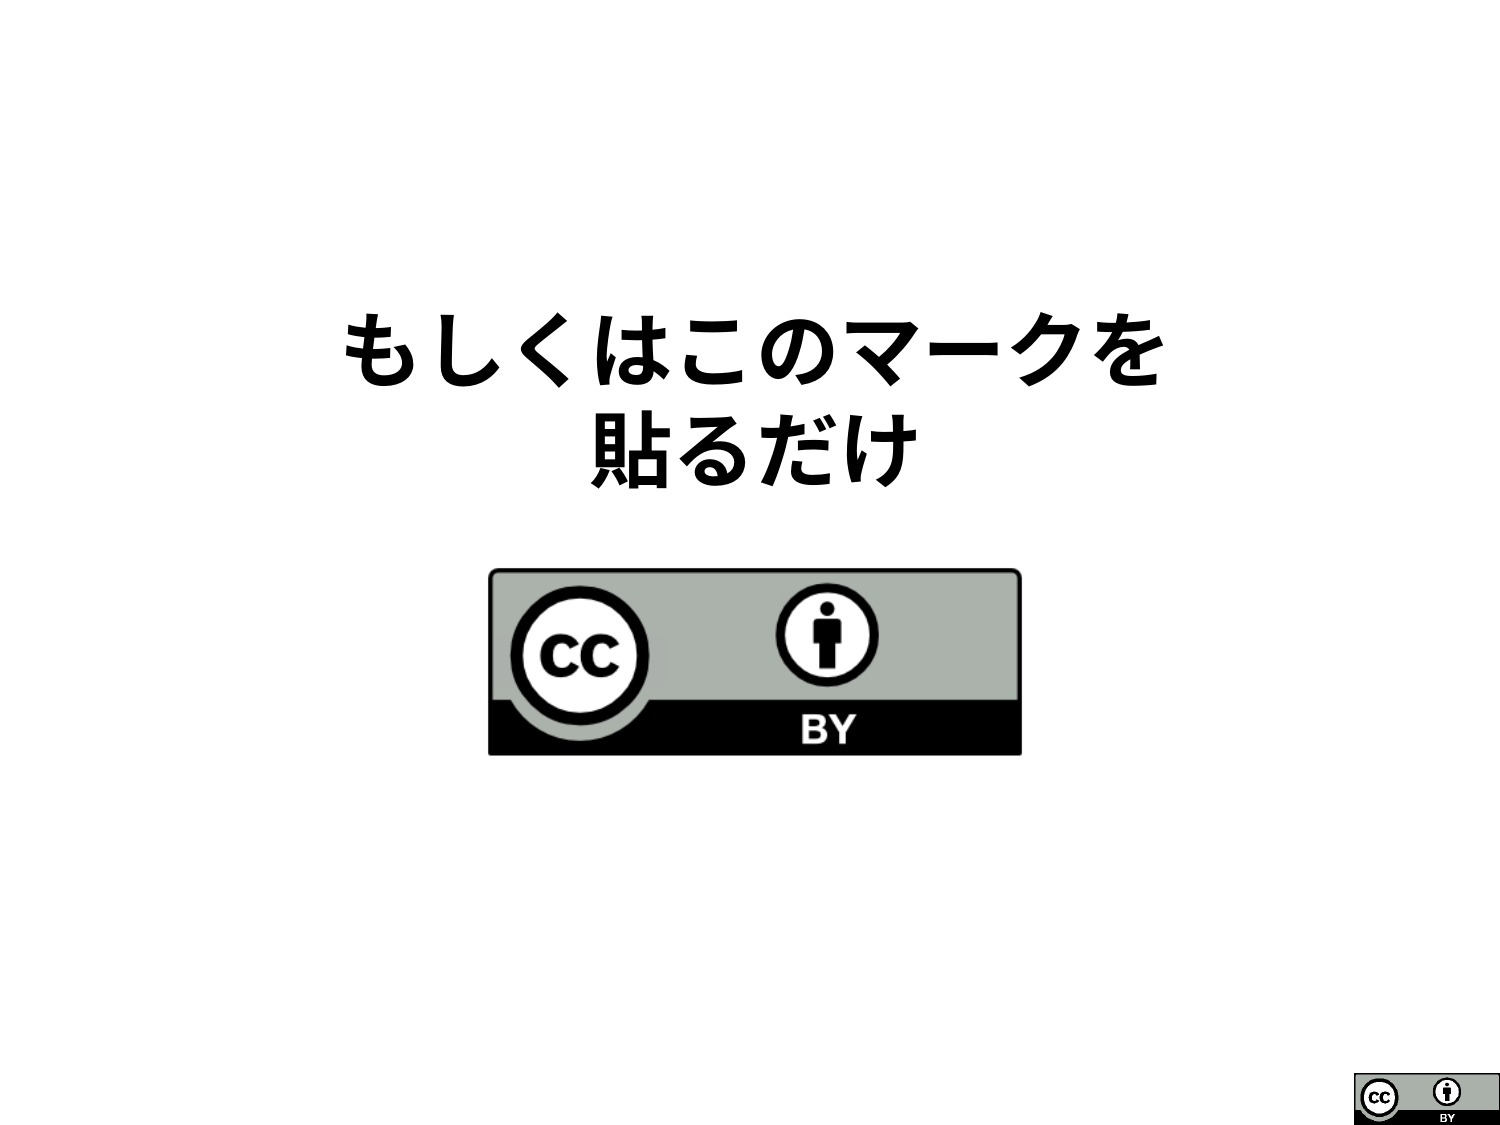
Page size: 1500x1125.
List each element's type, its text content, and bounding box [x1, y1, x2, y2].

text_box もしくはこのマークを 貼るだけ [70, 290, 1442, 505]
picture [1354, 1073, 1500, 1125]
picture [482, 559, 1030, 765]
